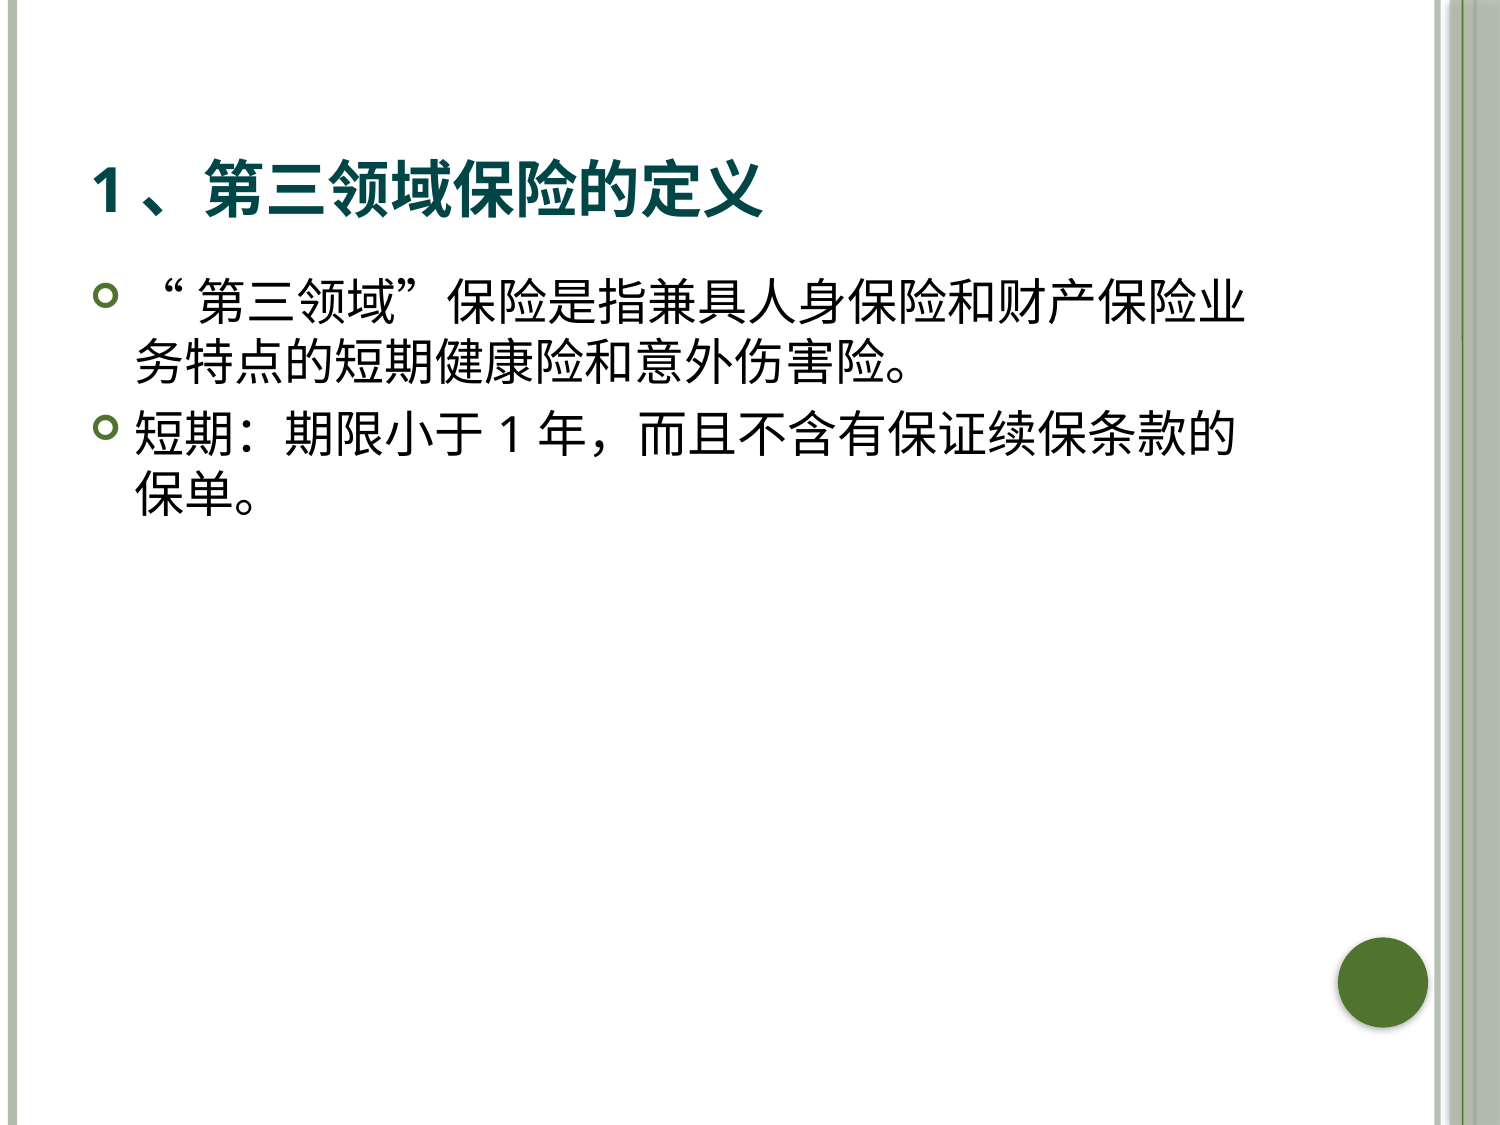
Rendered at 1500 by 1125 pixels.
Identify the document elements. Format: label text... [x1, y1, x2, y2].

list “第三领域”保险是指兼具人身保险和财产保险业务特点的短期健康险和意外伤害险。 短期：期限小于1年，而且不含有保证续保条款的保单。 [74, 262, 1301, 1063]
title 1、第三领域保险的定义 [75, 45, 1300, 233]
